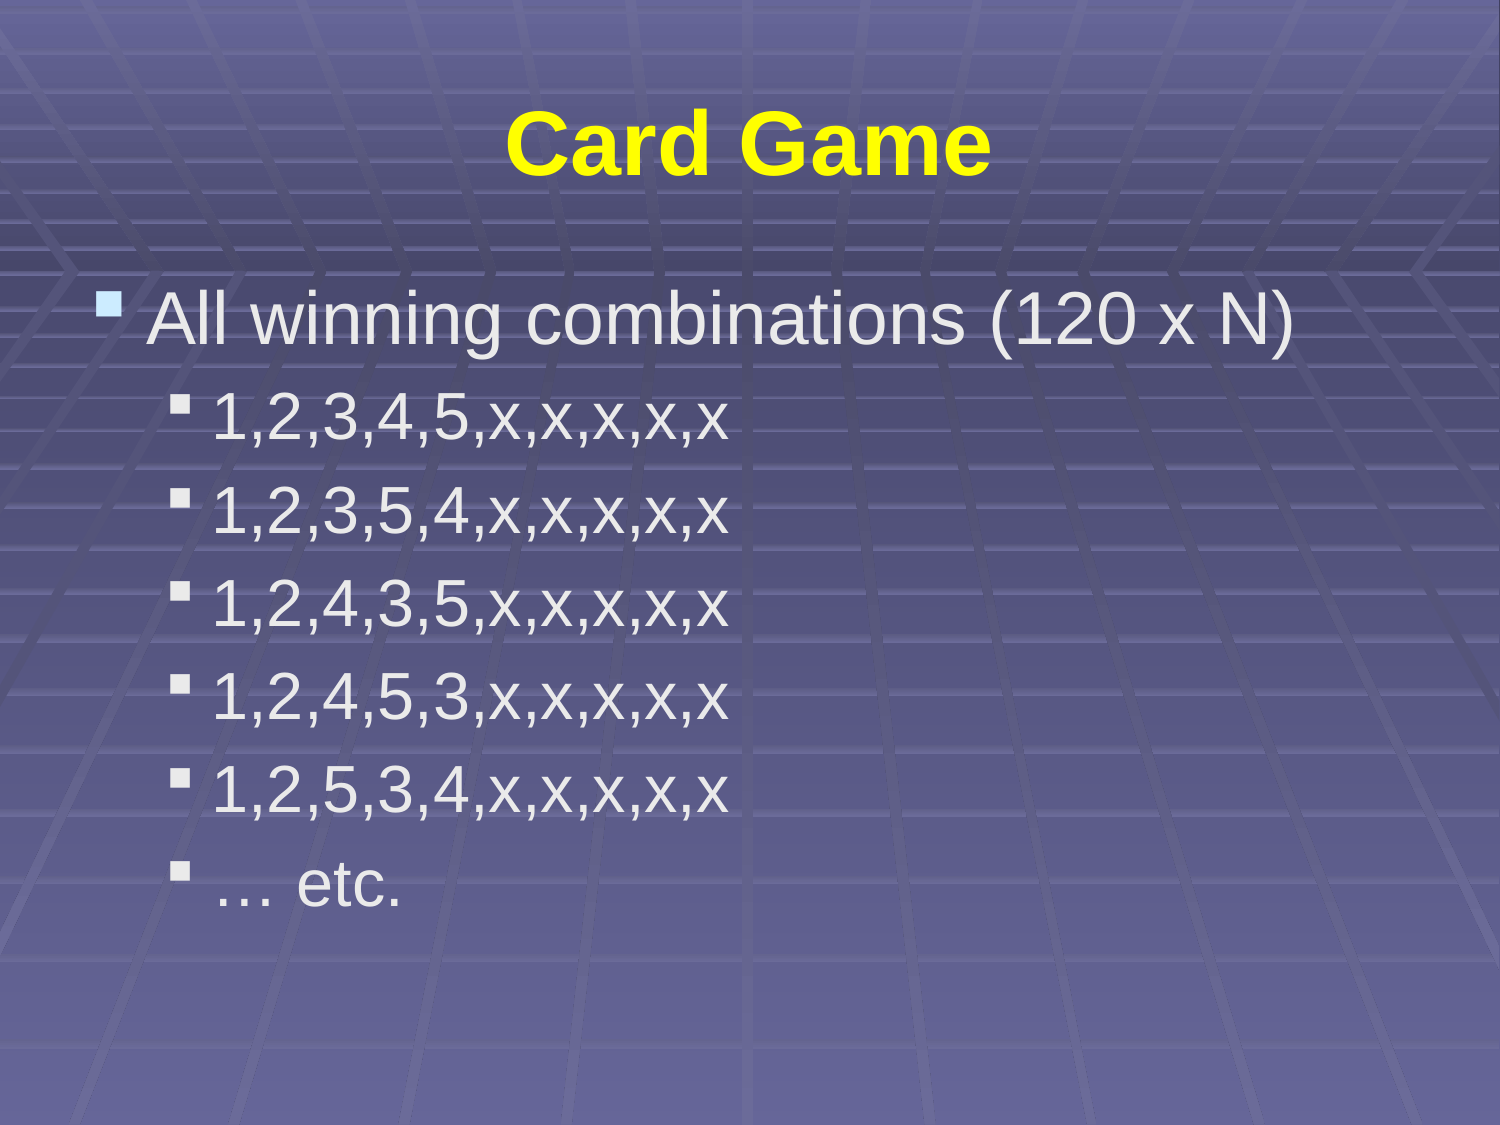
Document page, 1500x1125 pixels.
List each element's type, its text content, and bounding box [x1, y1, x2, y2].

list All winning combinations (120 x N) 1,2,3,4,5,x,x,x,x,x 1,2,3,5,4,x,x,x,x,x 1,2,4,3,5,x,x,x,x,x 1,2,4,5,3,x,x,x,x,x 1,2,5,3,4,x,x,x,x,x … etc. [74, 261, 1425, 1001]
title Card Game [74, 44, 1425, 233]
